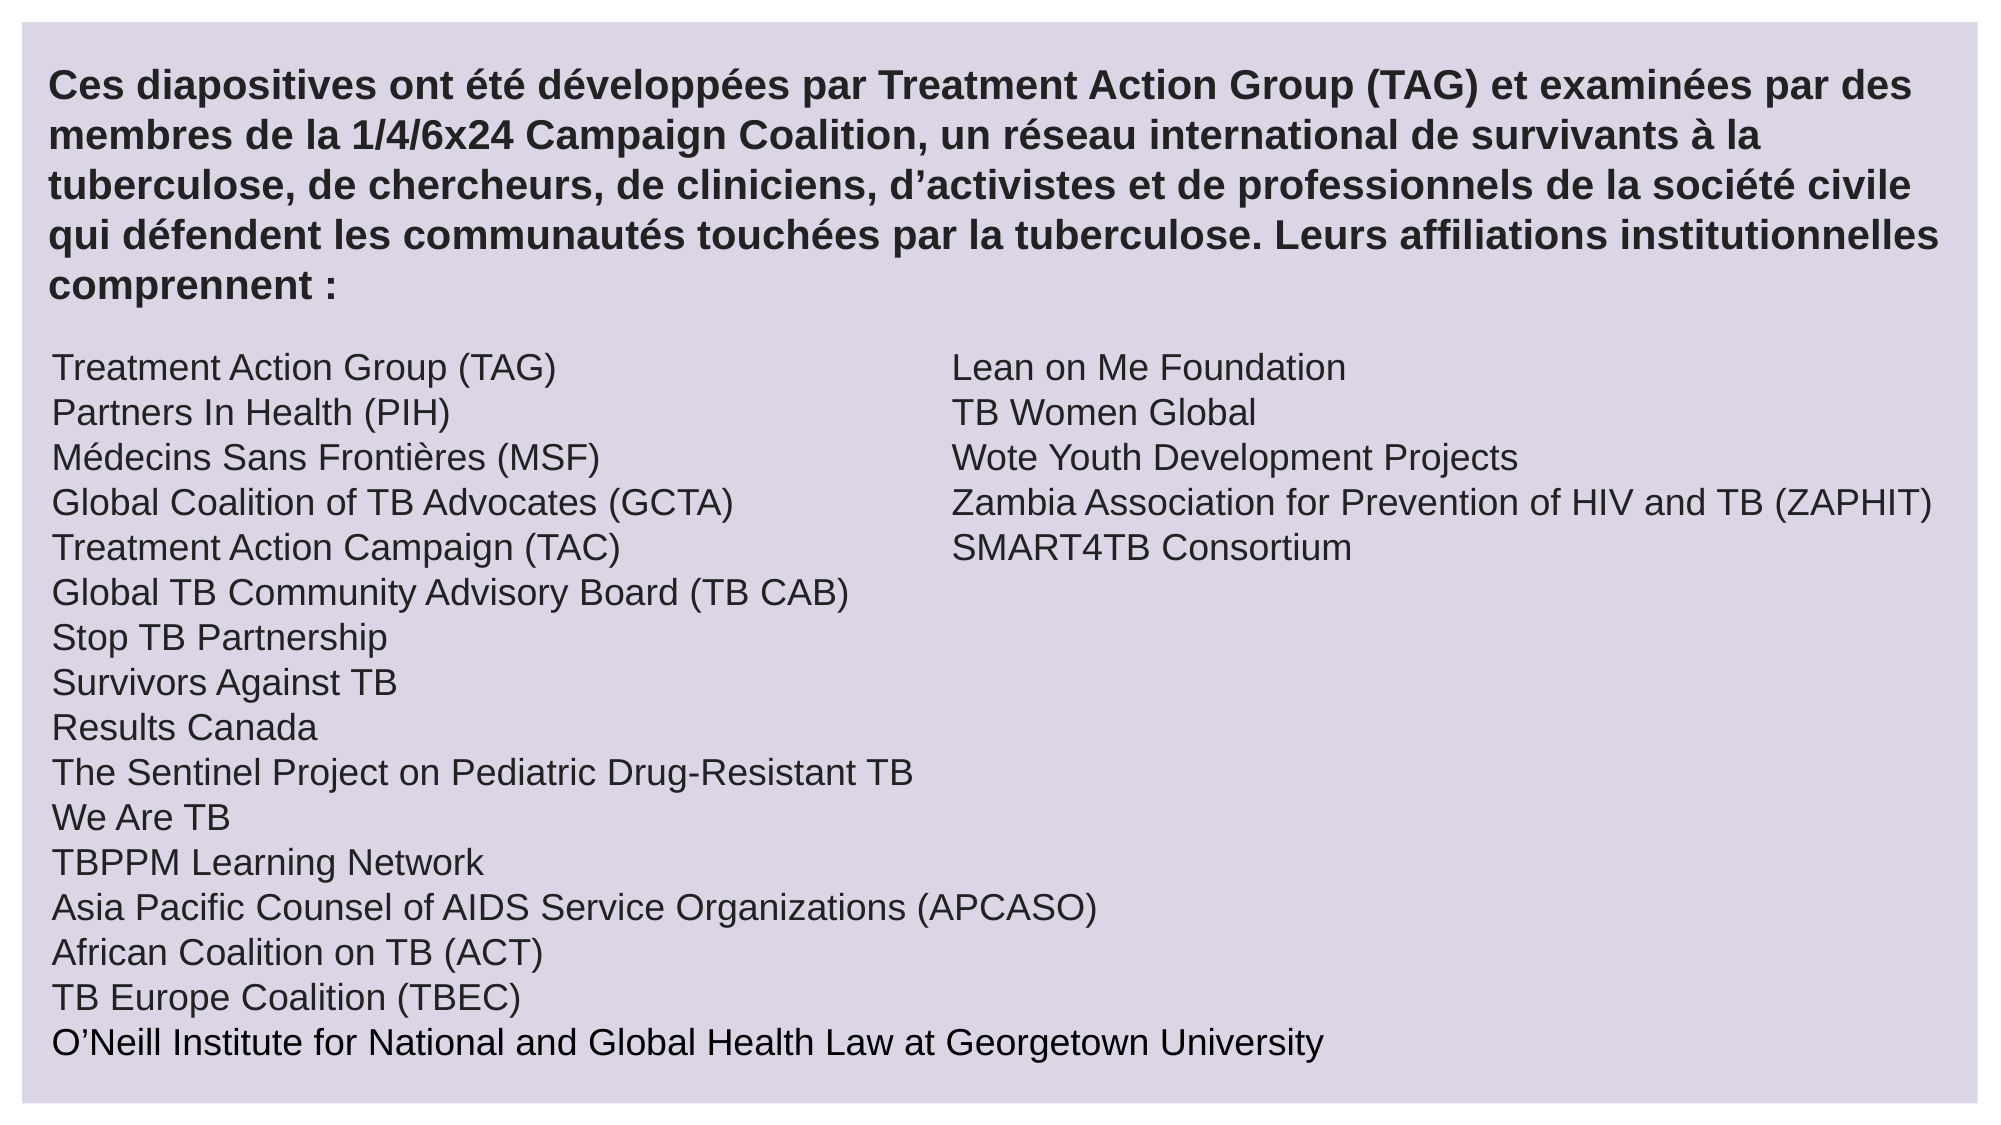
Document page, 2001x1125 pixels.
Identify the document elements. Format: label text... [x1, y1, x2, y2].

text_box Treatment Action Group (TAG) Lean on Me Foundation Partners In Health (PIH) TB Women Global Médecins Sans Frontières (MSF) Wote Youth Development Projects Global Coalition of TB Advocates (GCTA) Zambia Association for Prevention of HIV and TB (ZAPHIT) Treatment Action Campaign (TAC) SMART4TB Consortium Global TB Community Advisory Board (TB CAB) Stop TB Partnership Survivors Against TB Results Canada The Sentinel Project on Pediatric Drug-Resistant TB We Are TB TBPPM Learning Network Asia Pacific Counsel of AIDS Service Organizations (APCASO) African Coalition on TB (ACT) TB Europe Coalition (TBEC) O’Neill Institute for National and Global Health Law at Georgetown University [36, 335, 1969, 1115]
text_box Ces diapositives ont été développées par Treatment Action Group (TAG) et examinées par des membres de la 1/4/6x24 Campaign Coalition, un réseau international de survivants à la tuberculose, de chercheurs, de cliniciens, d’activistes et de professionnels de la société civile qui défendent les communautés touchées par la tuberculose. Leurs affiliations institutionnelles comprennent : [33, 50, 1961, 315]
